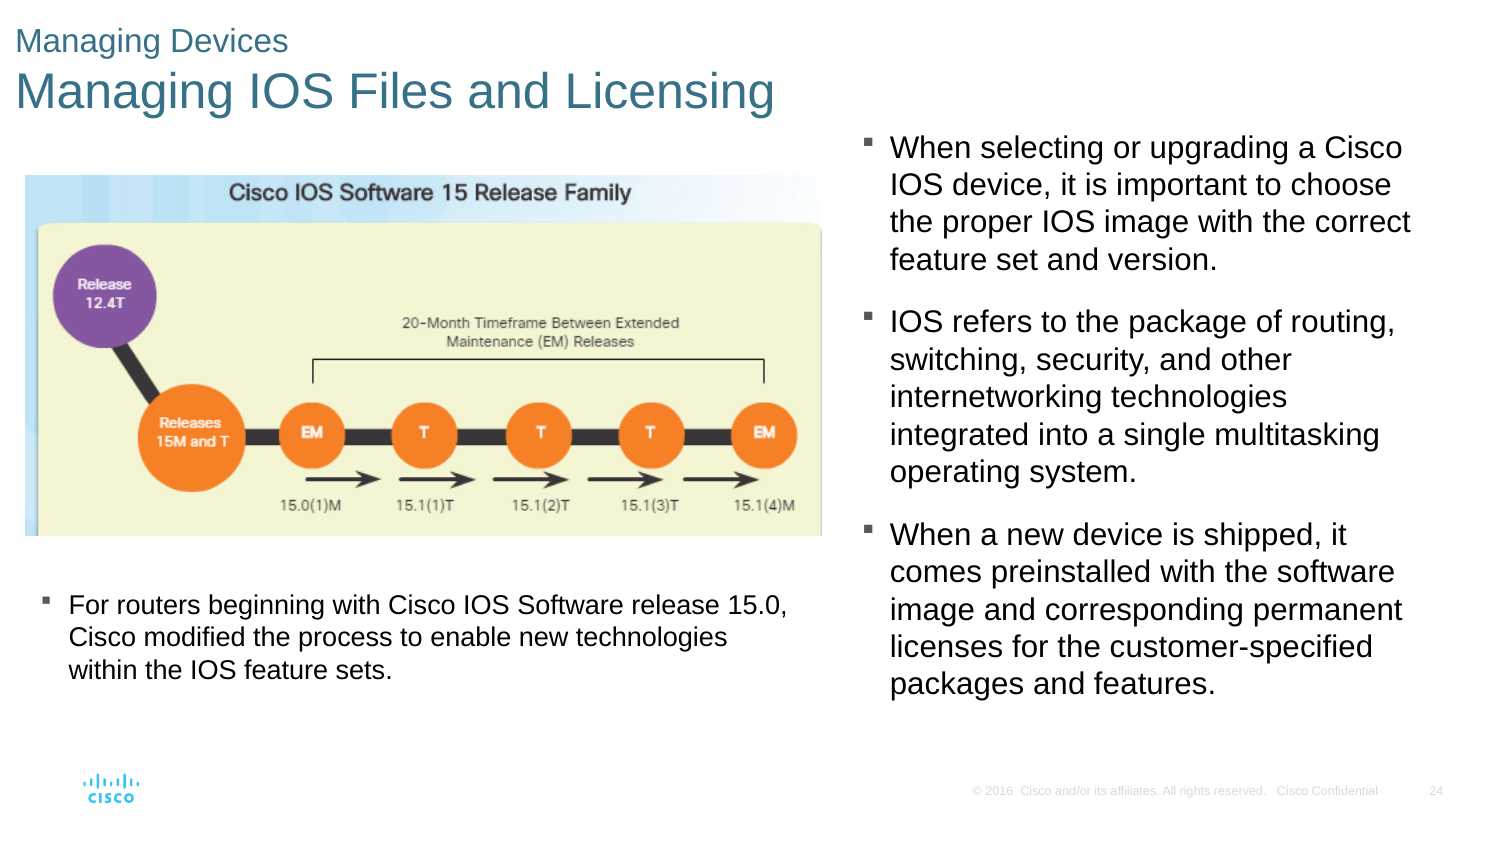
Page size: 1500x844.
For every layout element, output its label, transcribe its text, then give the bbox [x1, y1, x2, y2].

picture [25, 174, 822, 536]
list When selecting or upgrading a Cisco IOS device, it is important to choose the proper IOS image with the correct feature set and version. IOS refers to the package of routing, switching, security, and other internetworking technologies integrated into a single multitasking operating system. When a new device is shipped, it comes preinstalled with the software image and corresponding permanent licenses for the customer-specified packages and features. [846, 119, 1459, 741]
text_box For routers beginning with Cisco IOS Software release 15.0, Cisco modified the process to enable new technologies within the IOS feature sets. [25, 579, 822, 741]
title Managing Devices Managing IOS Files and Licensing [0, 6, 847, 131]
